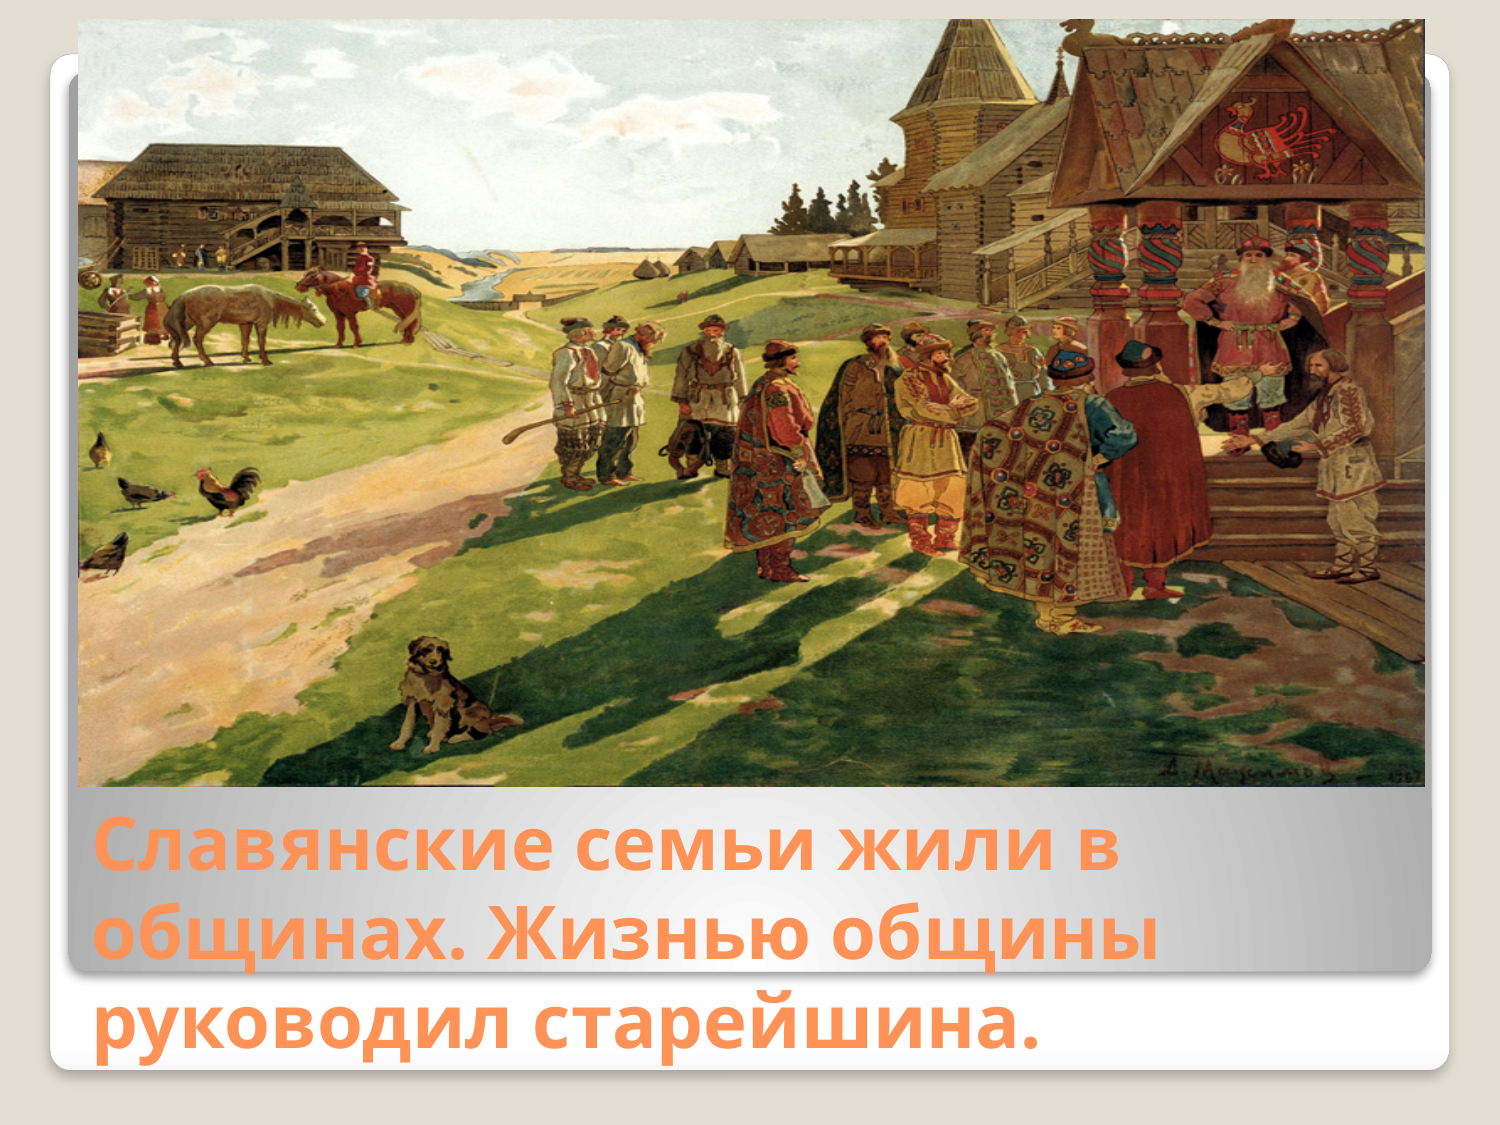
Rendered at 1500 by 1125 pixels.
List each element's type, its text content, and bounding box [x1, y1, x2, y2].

title Славянские семьи жили в общинах. Жизнью общины руководил старейшина. [76, 798, 1425, 1071]
picture [78, 18, 1426, 788]
